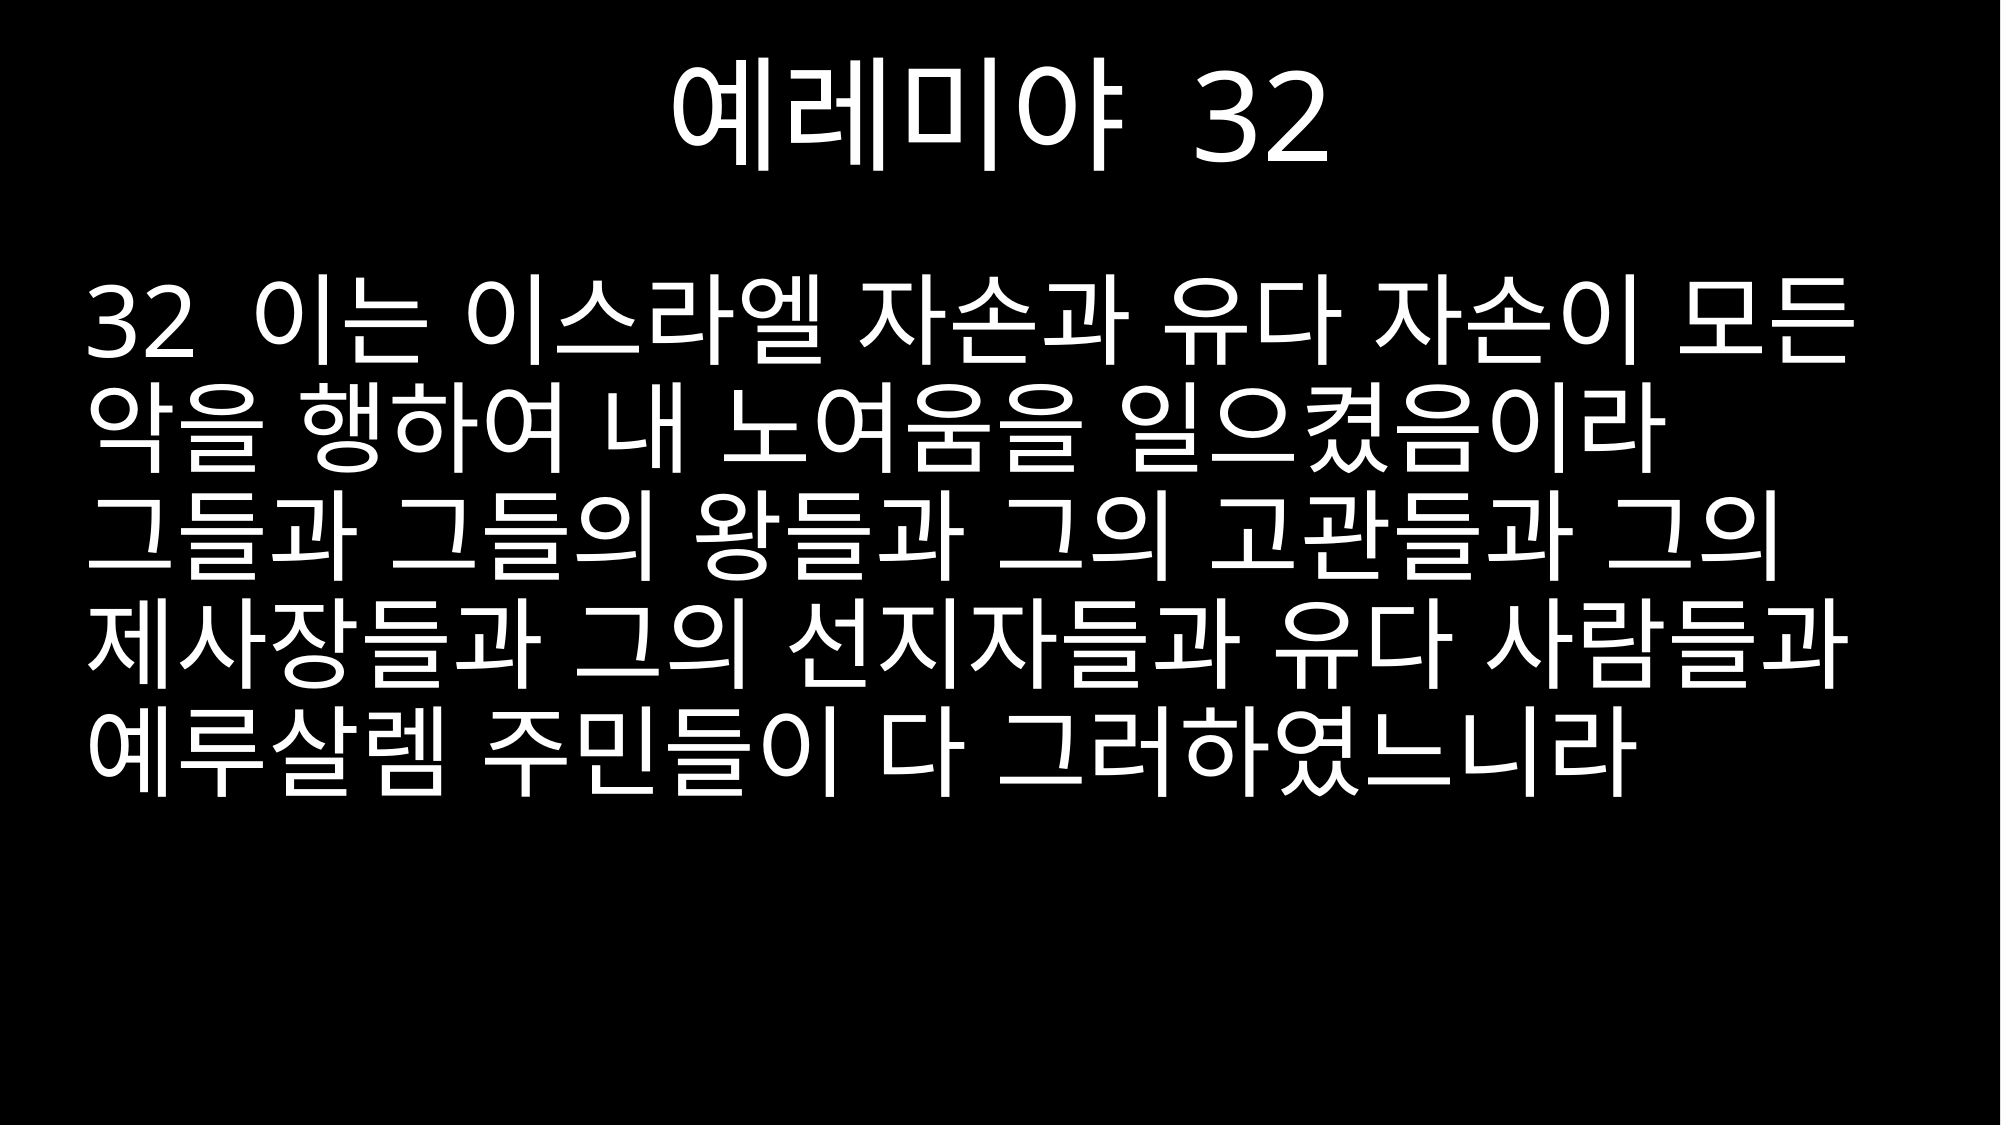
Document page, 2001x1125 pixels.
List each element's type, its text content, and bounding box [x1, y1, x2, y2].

list 32 이는 이스라엘 자손과 유다 자손이 모든 악을 행하여 내 노여움을 일으켰음이라 그들과 그들의 왕들과 그의 고관들과 그의 제사장들과 그의 선지자들과 유다 사람들과 예루살렘 주민들이 다 그러하였느니라 [69, 263, 1953, 423]
picture [0, 0, 2001, 1125]
footer 예레미야 32 [0, 32, 2000, 192]
